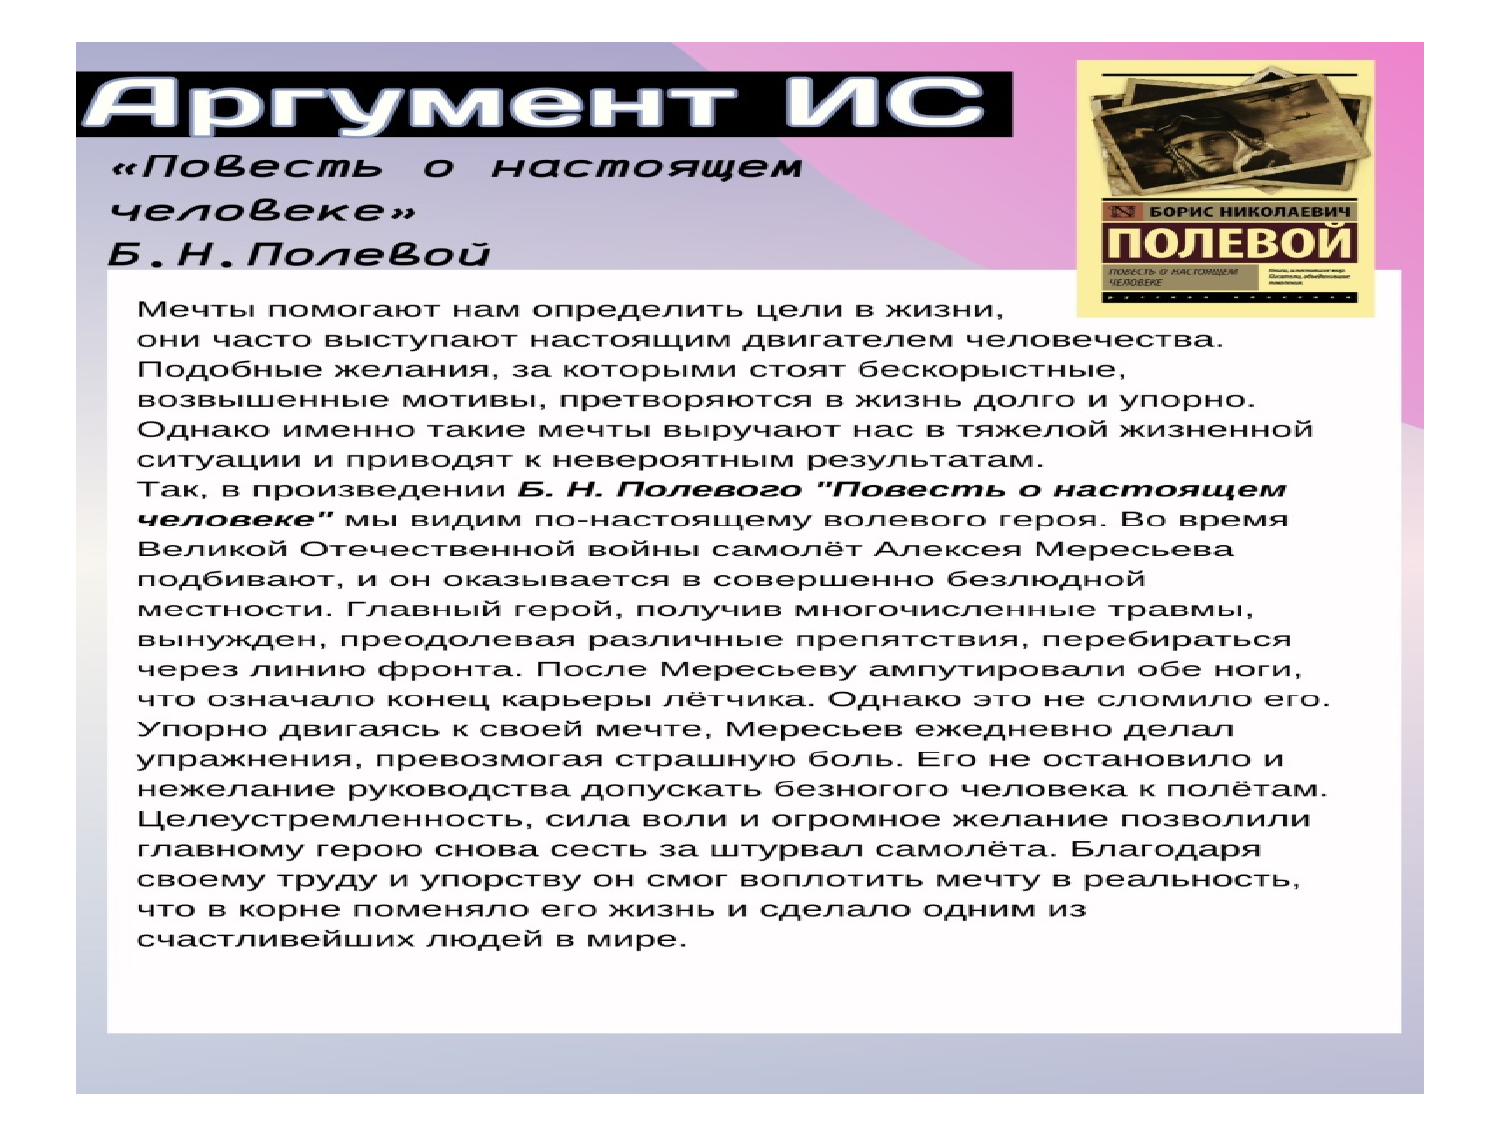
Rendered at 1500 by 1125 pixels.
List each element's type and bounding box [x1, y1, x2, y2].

list [76, 42, 1424, 1095]
